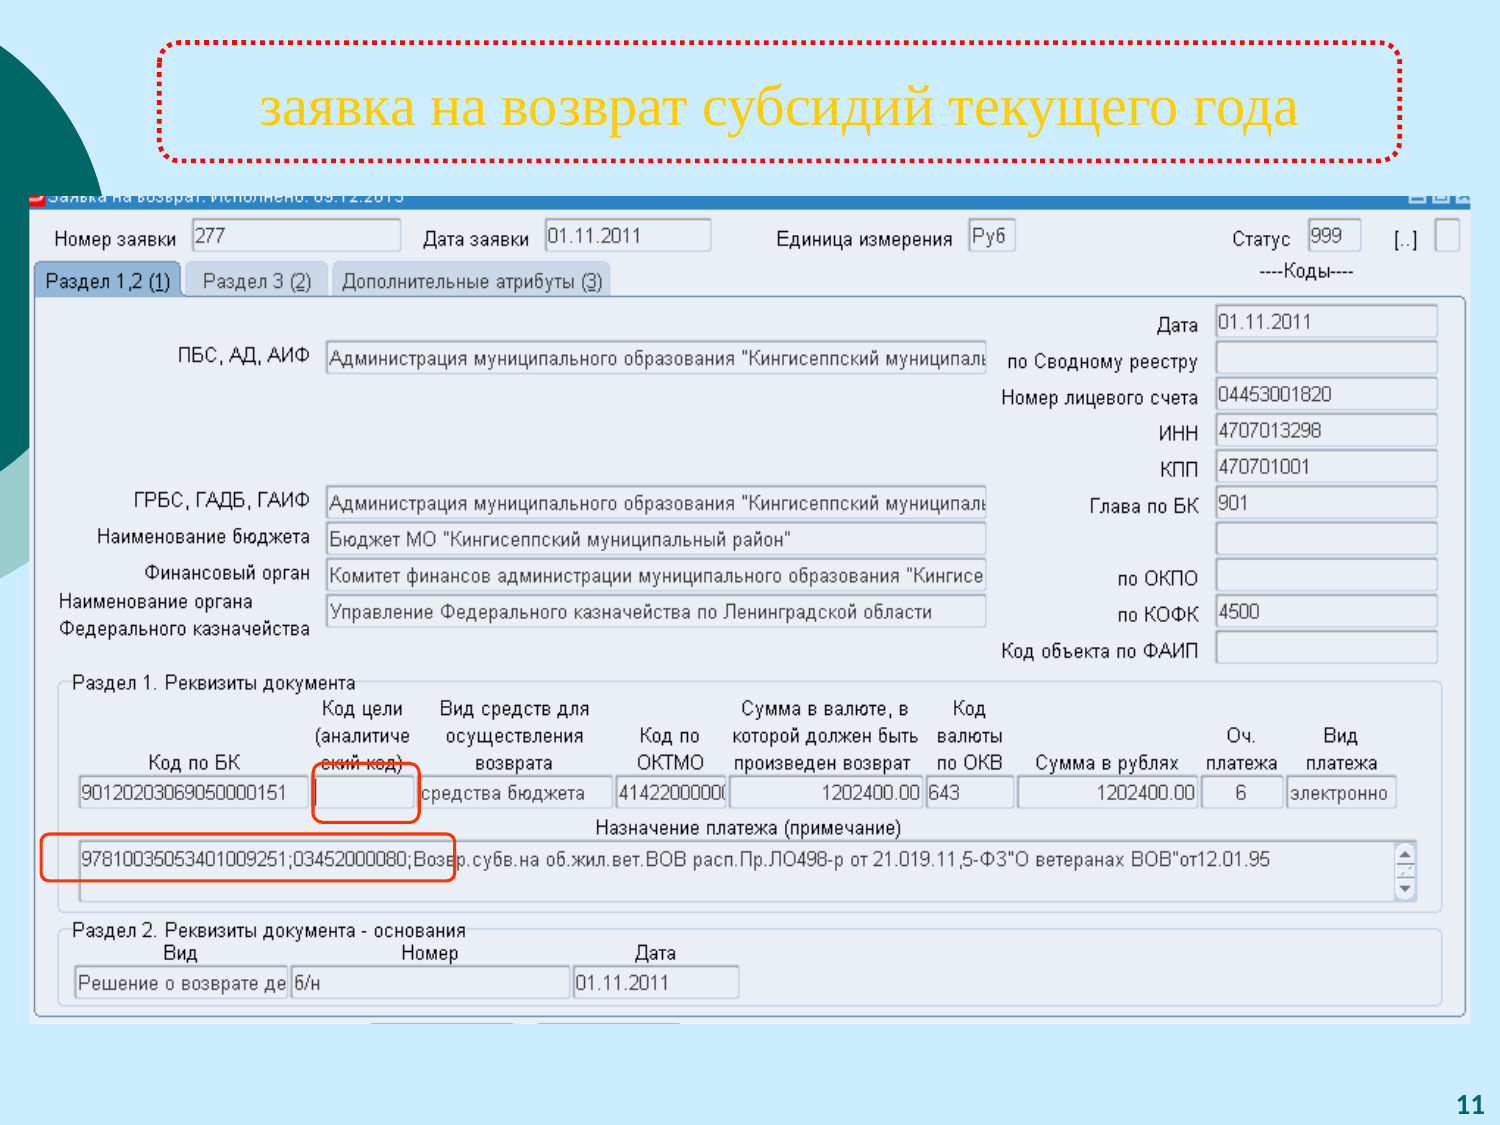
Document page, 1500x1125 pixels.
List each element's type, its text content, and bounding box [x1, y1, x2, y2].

text_box 11 [1453, 1081, 1500, 1125]
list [29, 196, 1471, 1024]
text_box заявка на возврат субсидий текущего года [159, 42, 1400, 161]
